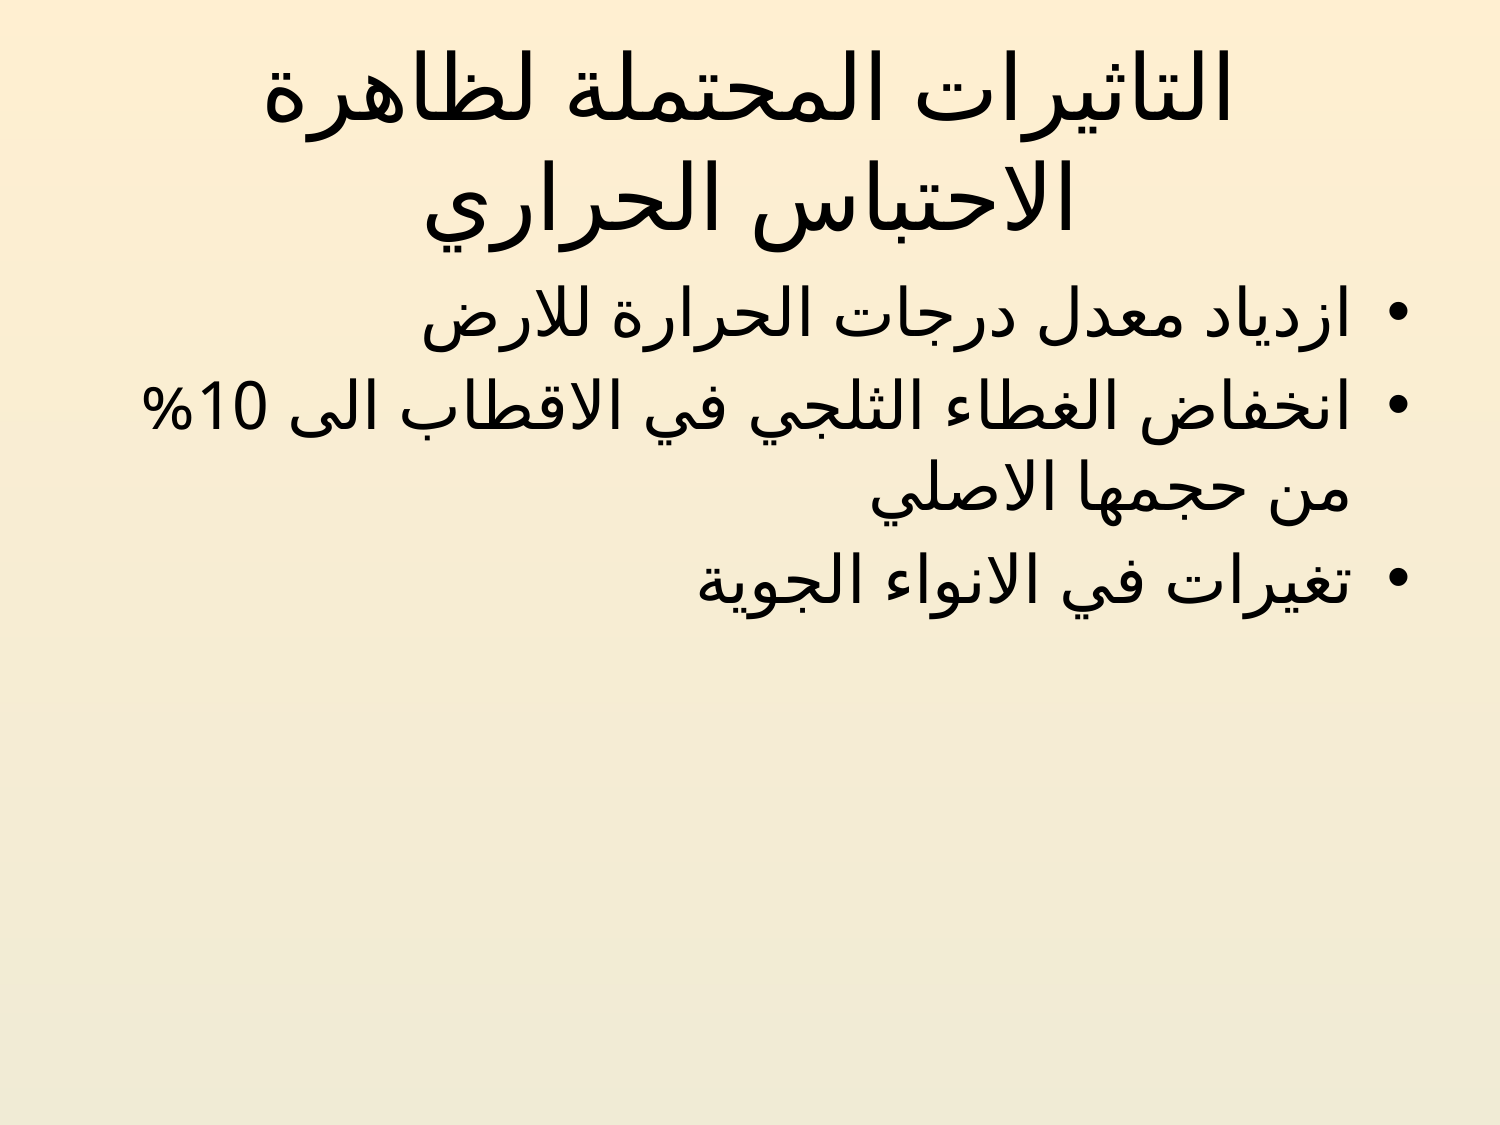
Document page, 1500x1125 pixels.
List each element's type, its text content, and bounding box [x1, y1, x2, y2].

list ازدياد معدل درجات الحرارة للارض انخفاض الغطاء الثلجي في الاقطاب الى 10% من حجمها الاصلي تغيرات في الانواء الجوية [75, 262, 1425, 1005]
title التاثيرات المحتملة لظاهرة الاحتباس الحراري [75, 45, 1425, 233]
